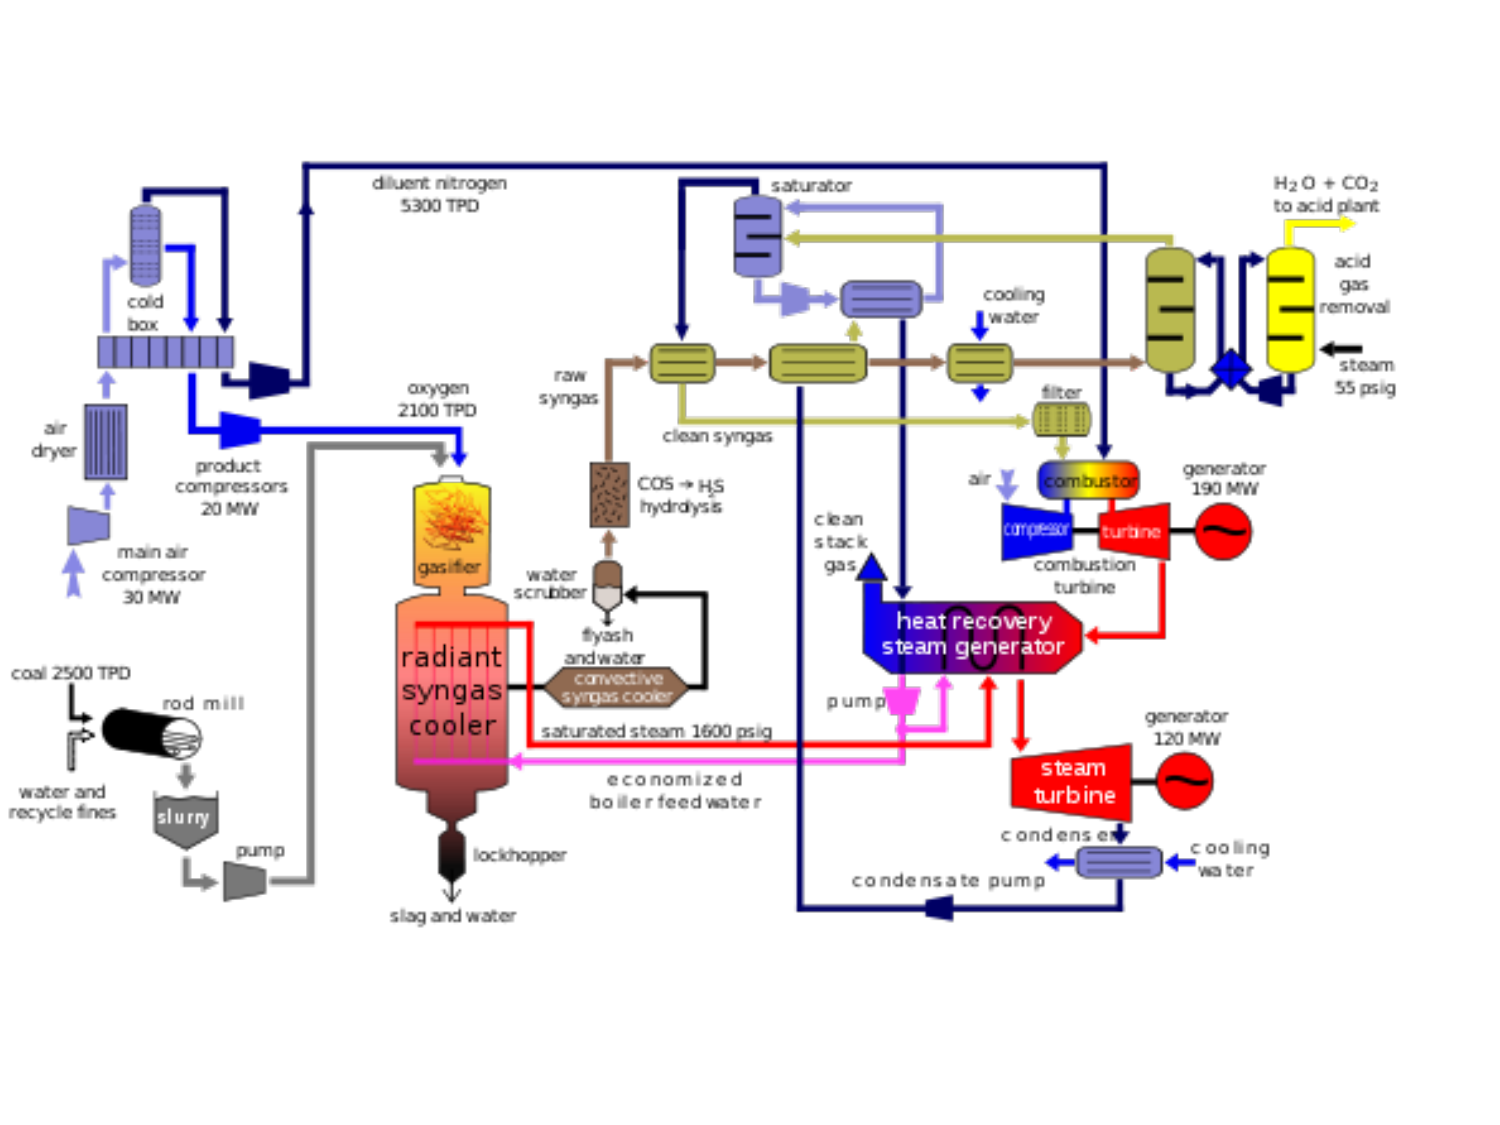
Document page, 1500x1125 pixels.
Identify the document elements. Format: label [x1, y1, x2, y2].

picture [0, 142, 1440, 943]
